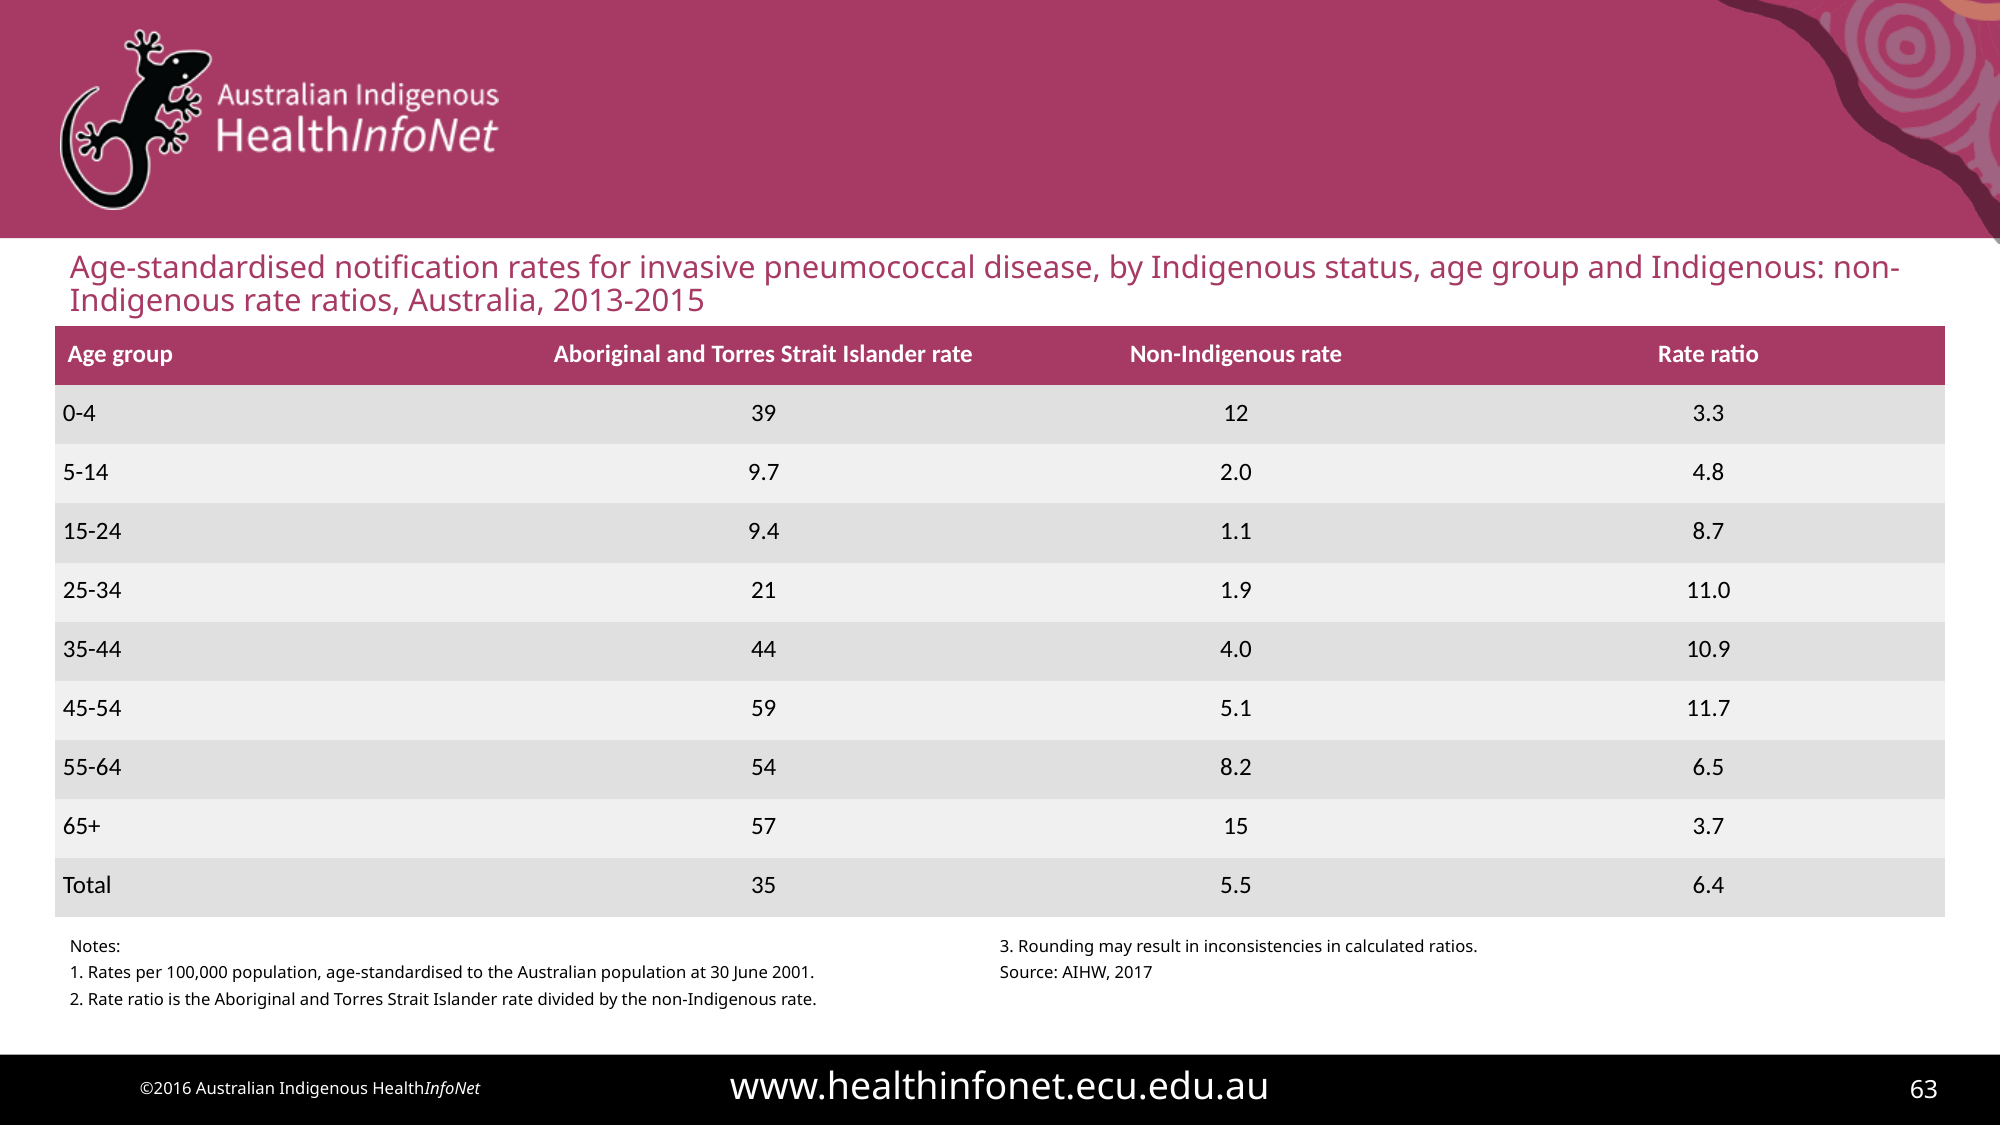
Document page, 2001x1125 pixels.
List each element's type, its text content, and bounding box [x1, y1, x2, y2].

table_cell 9.7 [527, 444, 1000, 503]
table_cell 9.4 [527, 503, 1000, 563]
table_cell 1.1 [1000, 503, 1472, 563]
table_cell 44 [527, 622, 1000, 681]
table_cell 8.7 [1472, 503, 1945, 563]
table_cell 5-14 [55, 444, 527, 503]
picture [1673, 0, 2000, 279]
table_cell 45-54 [55, 681, 527, 740]
table_cell 54 [527, 740, 1000, 799]
table_cell 59 [527, 681, 1000, 740]
table_cell 1.9 [1000, 563, 1472, 622]
title Age-standardised notification rates for invasive pneumococcal disease, by Indigenous status, age group and Indigenous: non-Indigenous rate ratios, Australia, 2013-2015 [55, 243, 1945, 326]
table_cell 25-34 [55, 563, 527, 622]
table_cell 10.9 [1472, 622, 1945, 681]
table_cell 5.5 [1000, 858, 1472, 917]
table_header Aboriginal and Torres Strait Islander rate [527, 326, 1000, 385]
text_box Notes: 1. Rates per 100,000 population, age-standardised to the Australian population at 30 June 2001. 2. Rate ratio is the Aboriginal and Torres Strait Islander rate divided by the non-Indigenous rate. 3. Rounding may result in inconsistencies in calculated ratios. Source: AIHW, 2017 [54, 928, 1945, 1035]
table_cell 11.0 [1472, 563, 1945, 622]
table_header Non-Indigenous rate [1000, 326, 1472, 385]
table_cell 15-24 [55, 503, 527, 563]
table_cell 6.4 [1472, 858, 1945, 917]
table_cell 4.8 [1472, 444, 1945, 503]
table_cell 21 [527, 563, 1000, 622]
table_cell 11.7 [1472, 681, 1945, 740]
table_header Rate ratio [1472, 326, 1945, 385]
table_cell 8.2 [1000, 740, 1472, 799]
table_cell 12 [1000, 385, 1472, 444]
table_cell 3.3 [1472, 385, 1945, 444]
table_cell 0-4 [55, 385, 527, 444]
table_cell 5.1 [1000, 681, 1472, 740]
table_cell 57 [527, 799, 1000, 858]
table_cell 35-44 [55, 622, 527, 681]
table_header Age group [55, 326, 527, 385]
table_cell 55-64 [55, 740, 527, 799]
table_cell Total [55, 858, 527, 917]
table_cell 6.5 [1472, 740, 1945, 799]
table_cell 35 [527, 858, 1000, 917]
table_cell 65+ [55, 799, 527, 858]
table_cell 39 [527, 385, 1000, 444]
table_cell 2.0 [1000, 444, 1472, 503]
table_cell 3.7 [1472, 799, 1945, 858]
table_cell 15 [1000, 799, 1472, 858]
table_cell 4.0 [1000, 622, 1472, 681]
picture [60, 29, 499, 210]
